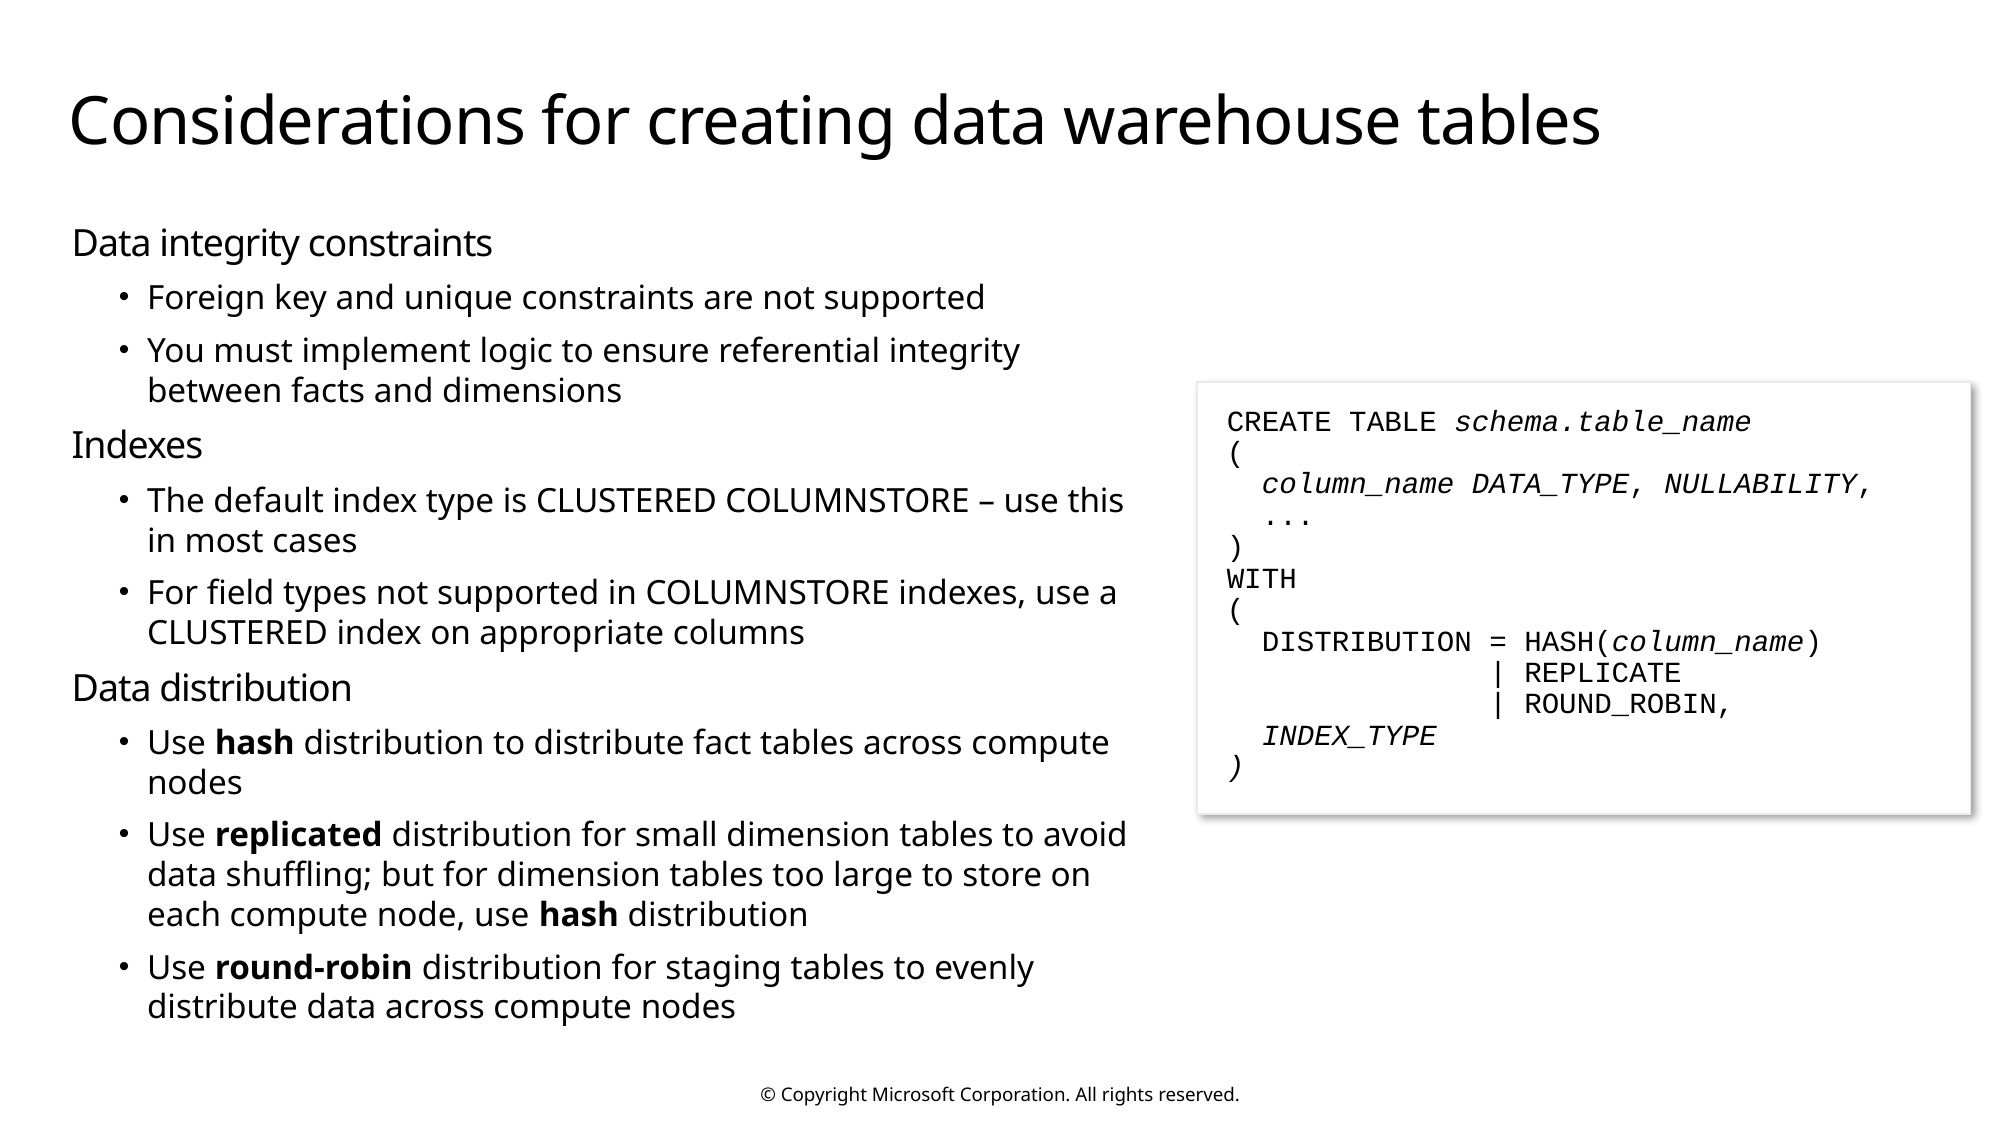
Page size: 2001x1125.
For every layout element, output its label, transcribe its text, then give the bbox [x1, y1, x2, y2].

text_box CREATE TABLE schema.table_name ( column_name DATA_TYPE, NULLABILITY, ... ) WITH ( DISTRIBUTION = HASH(column_name) | REPLICATE | ROUND_ROBIN, INDEX_TYPE ) [1196, 381, 1971, 815]
title Considerations for creating data warehouse tables [68, 72, 1930, 178]
text_box Data integrity constraints Foreign key and unique constraints are not supported You must implement logic to ensure referential integrity between facts and dimensions Indexes The default index type is CLUSTERED COLUMNSTORE – use this in most cases For field types not supported in COLUMNSTORE indexes, use a CLUSTERED index on appropriate columns Data distribution Use hash distribution to distribute fact tables across compute nodes Use replicated distribution for small dimension tables to avoid data shuffling; but for dimension tables too large to store on each compute node, use hash distribution Use round-robin distribution for staging tables to evenly distribute data across compute nodes [56, 211, 1174, 834]
